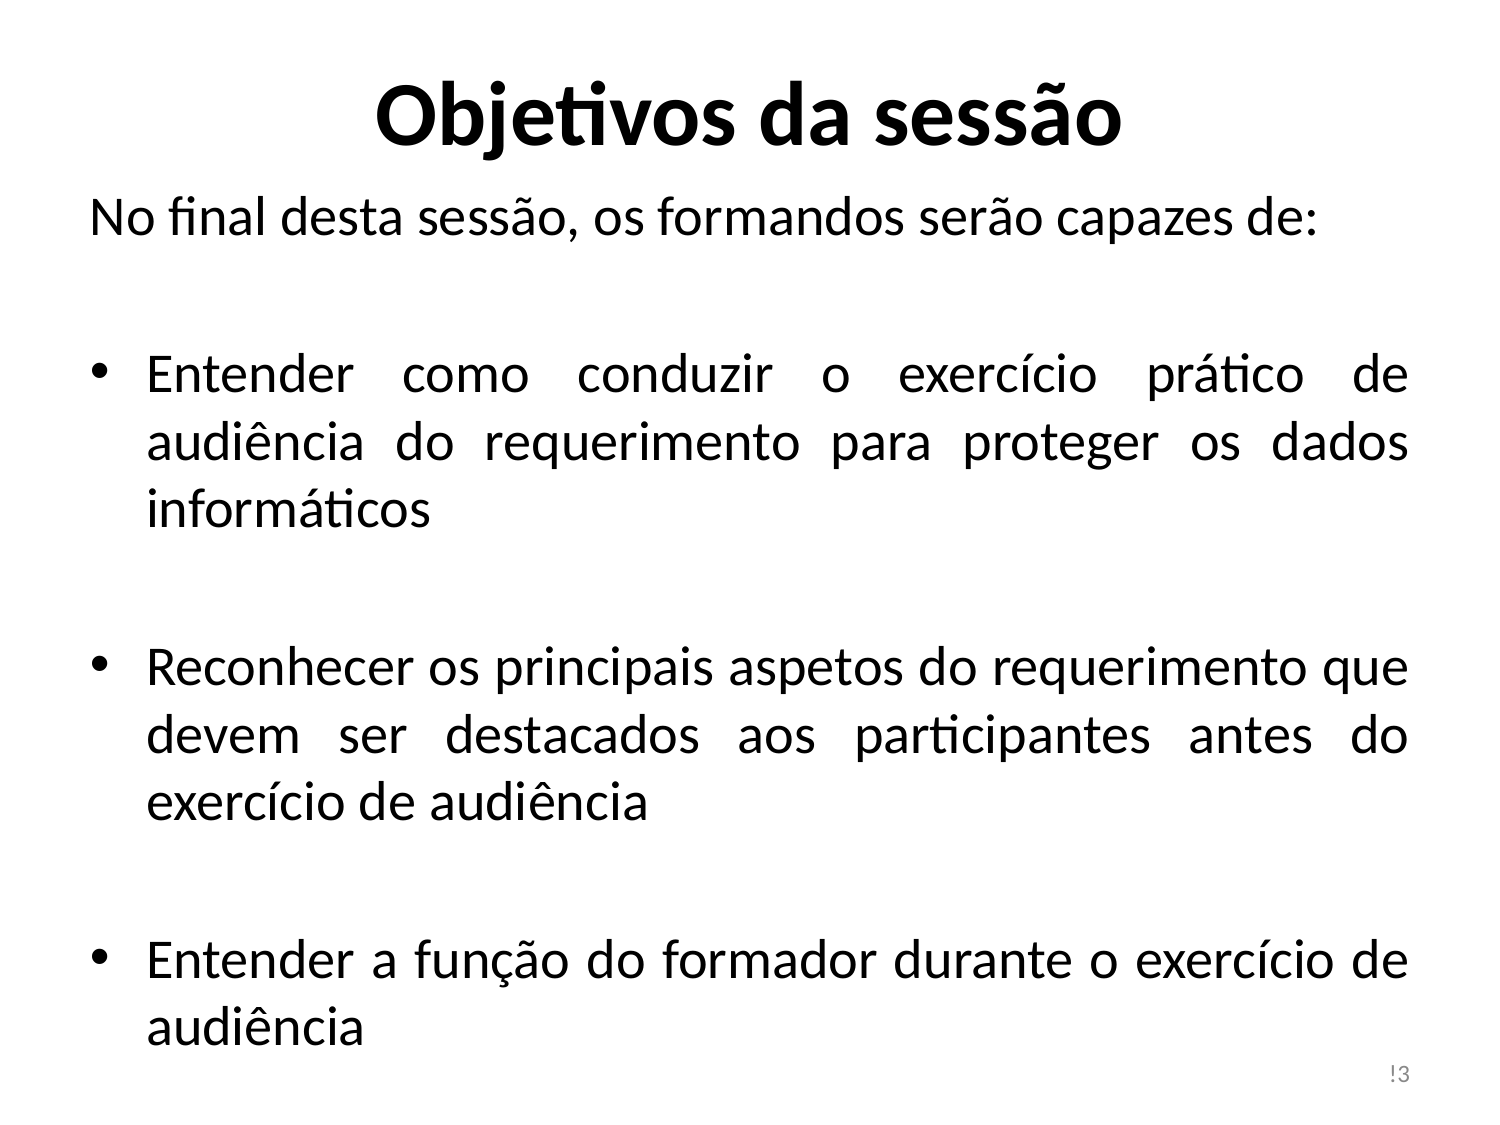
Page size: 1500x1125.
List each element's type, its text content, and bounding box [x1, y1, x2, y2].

title Objetivos da sessão [75, 45, 1425, 171]
text_box No final desta sessão, os formandos serão capazes de: Entender como conduzir o exercício prático de audiência do requerimento para proteger os dados informáticos Reconhecer os principais aspetos do requerimento que devem ser destacados aos participantes antes do exercício de audiência Entender a função do formador durante o exercício de audiência [74, 171, 1425, 1048]
slide_number !3 [1074, 1042, 1425, 1103]
